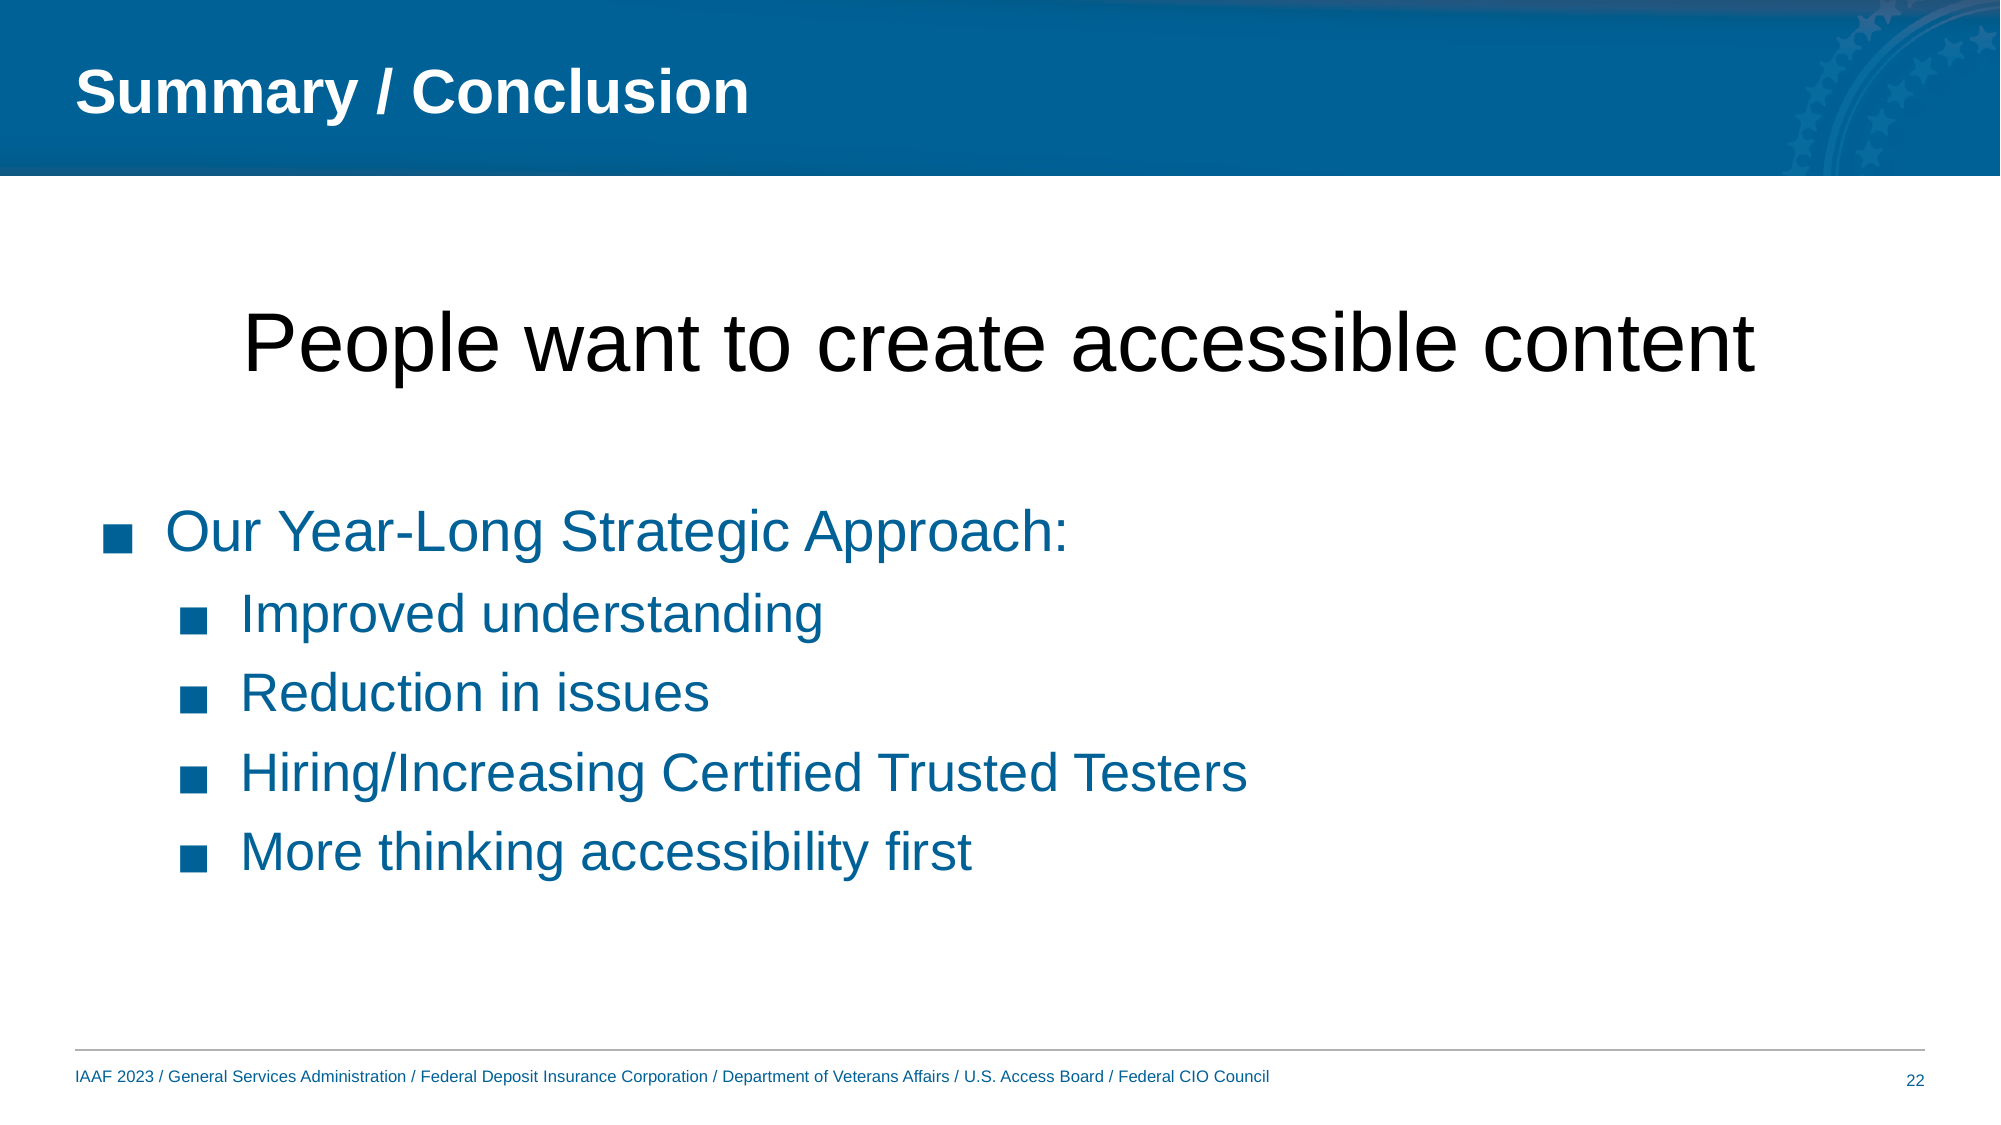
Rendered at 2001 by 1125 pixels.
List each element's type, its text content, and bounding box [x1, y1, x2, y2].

picture [0, 168, 666, 176]
slide_number 22 [1880, 1065, 1925, 1095]
list Our Year-Long Strategic Approach: Improved understanding Reduction in issues Hiring/Increasing Certified Trusted Testers More thinking accessibility first [75, 485, 1925, 1035]
picture [0, 0, 2000, 176]
title Summary / Conclusion [75, 52, 1800, 128]
text_box People want to create accessible content [0, 281, 2000, 396]
